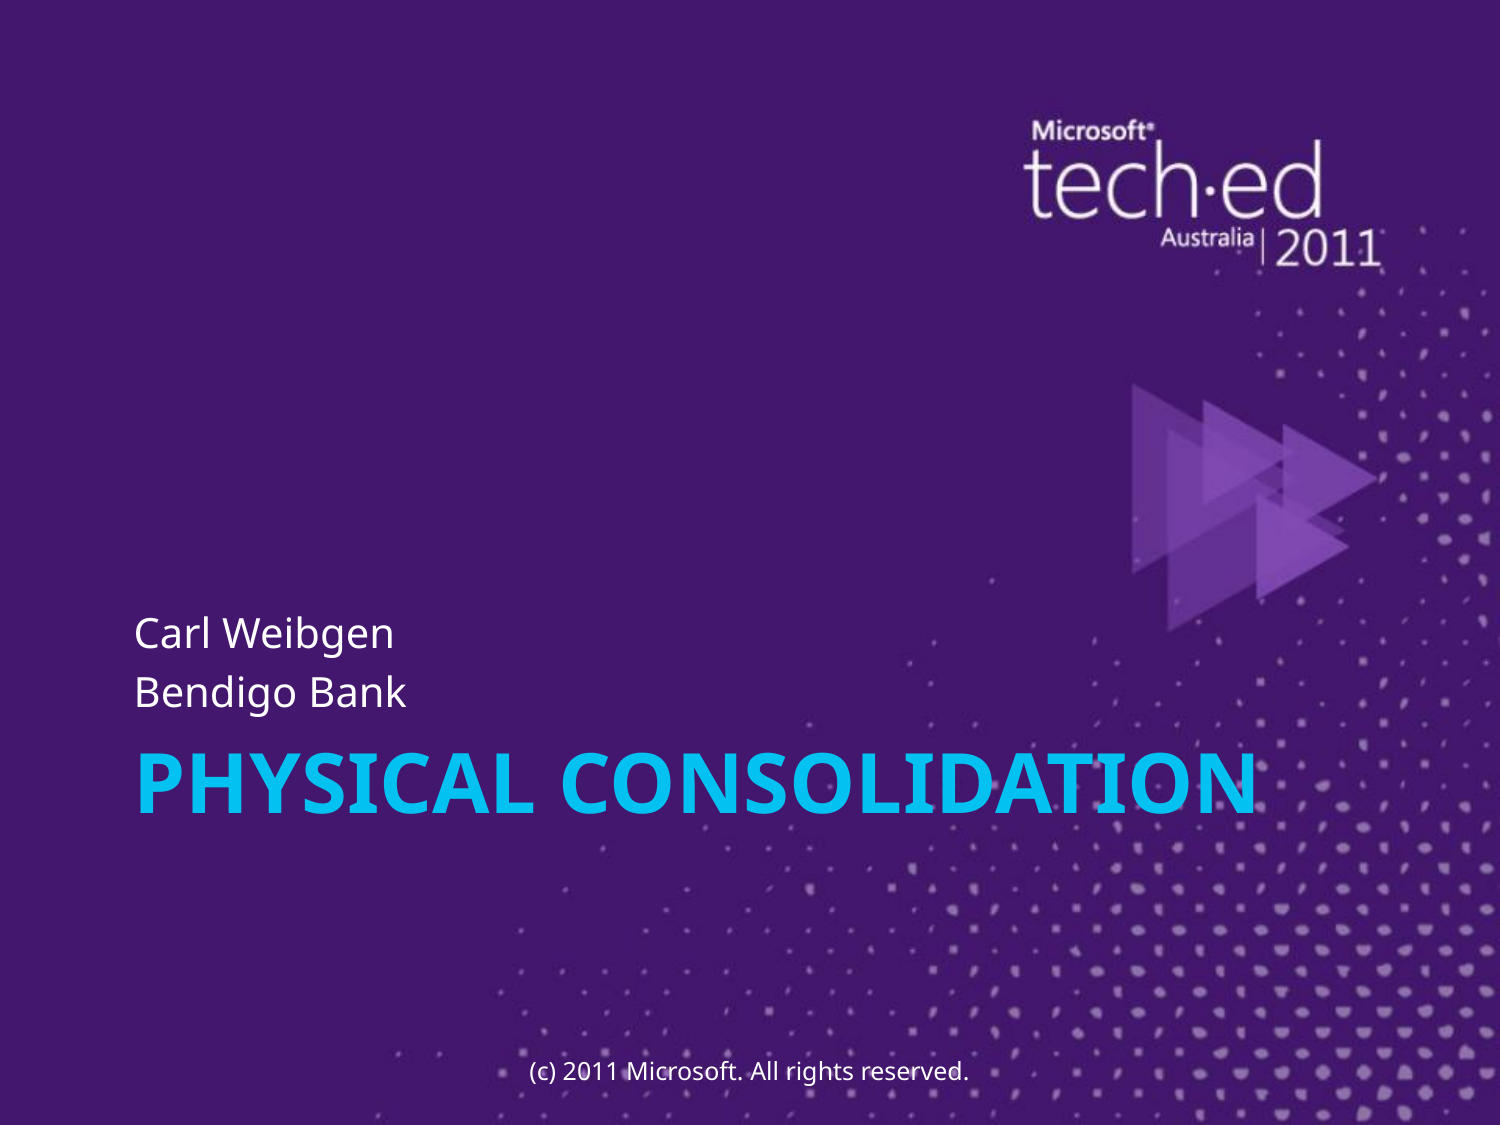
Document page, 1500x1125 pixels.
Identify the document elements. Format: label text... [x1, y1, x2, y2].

list Carl Weibgen Bendigo Bank [118, 476, 1394, 723]
footer (c) 2011 Microsoft. All rights reserved. [512, 1042, 988, 1103]
picture [0, 0, 1500, 1125]
title Physical Consolidation [118, 723, 1394, 947]
